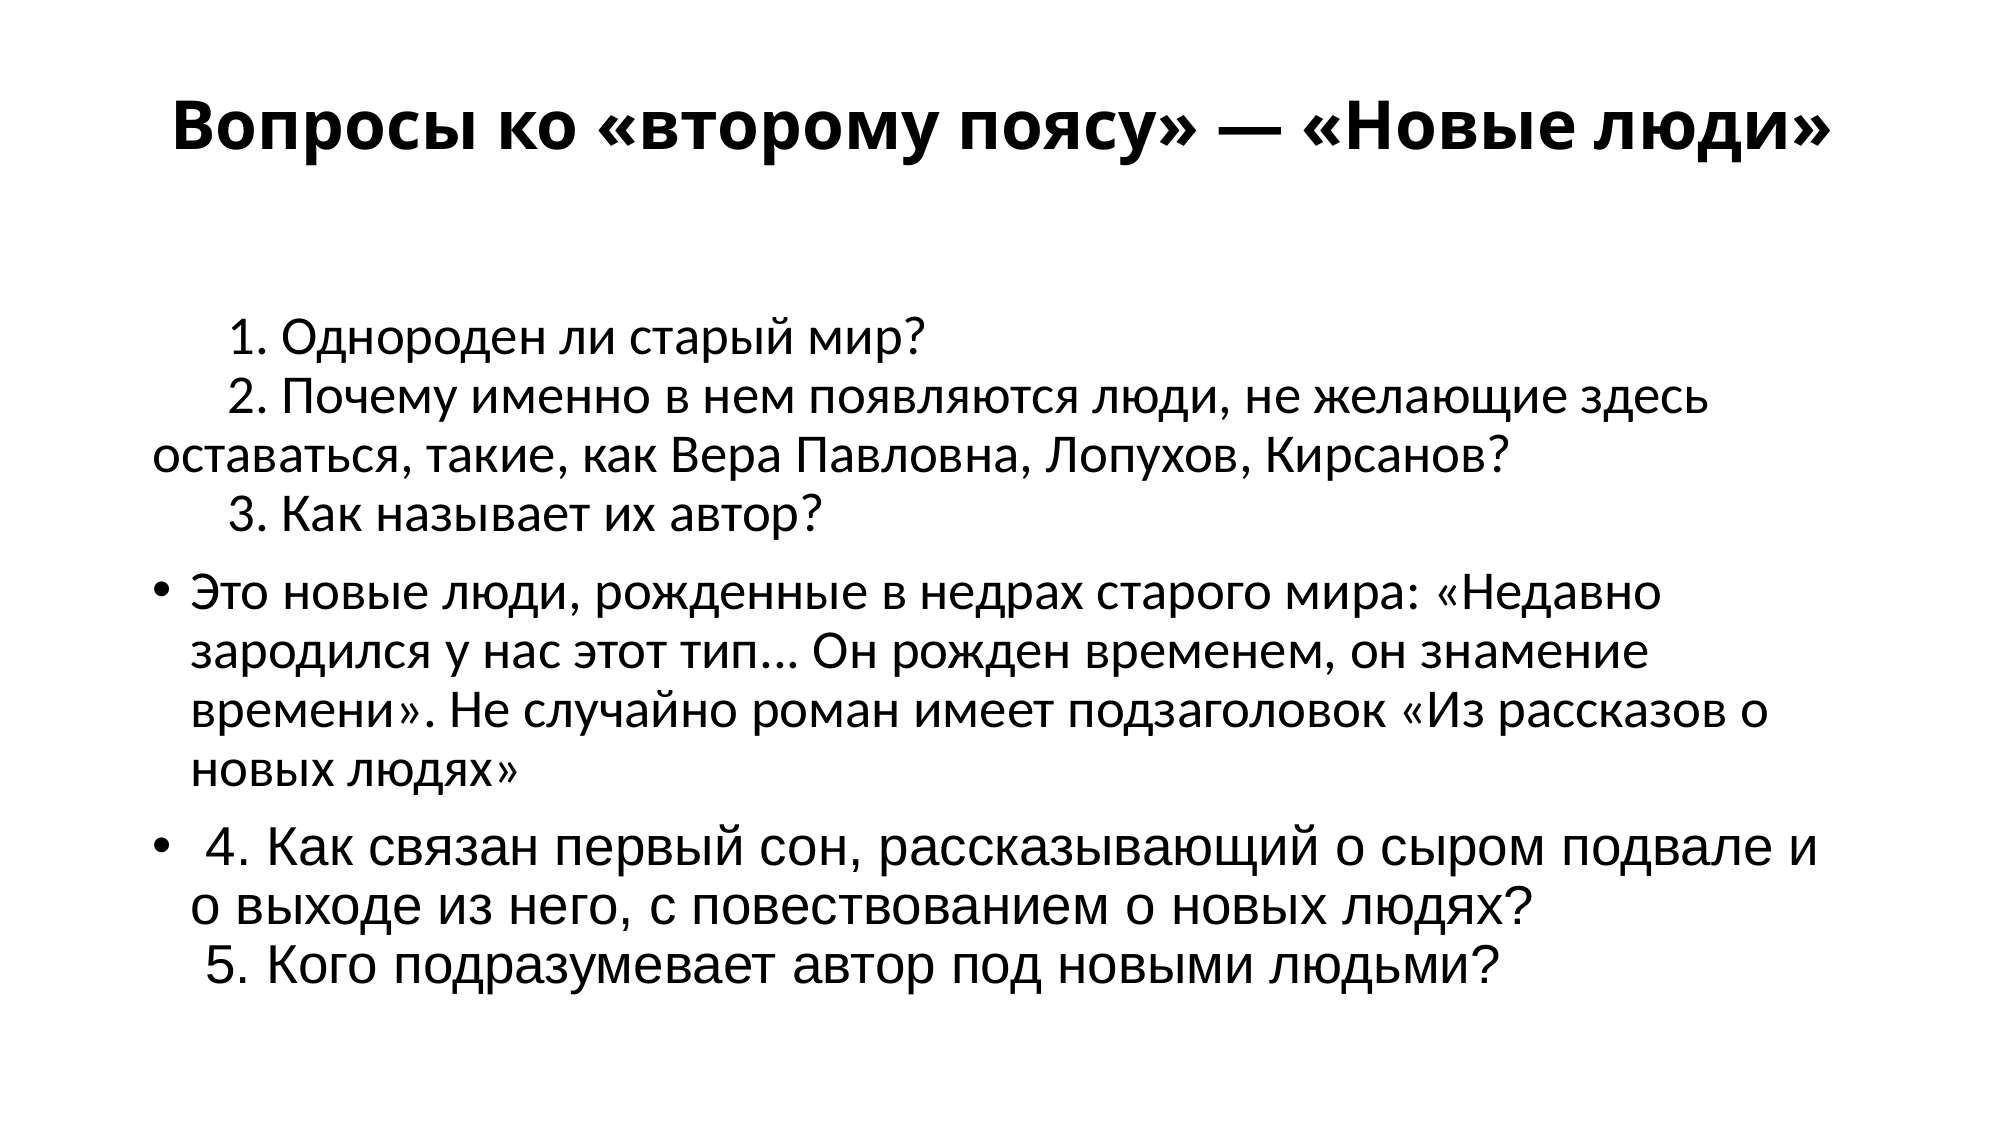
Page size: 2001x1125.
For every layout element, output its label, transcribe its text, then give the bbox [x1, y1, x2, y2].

list 1. Однороден ли старый мир? 2. Почему именно в нем появляются люди, не желающие здесь оставаться, такие, как Вера Павловна, Лопухов, Кирсанов? 3. Как называет их автор? Это новые люди, рожденные в недрах старого мира: «Недавно зародился у нас этот тип... Он рожден временем, он знамение времени». Не случайно роман имеет подзаголовок «Из рассказов о новых людях» 4. Как связан первый сон, рассказывающий о сыром подвале и о выходе из него, с повествованием о новых людях? 5. Кого подразумевает автор под новыми людьми? [137, 299, 1863, 1014]
title Вопросы ко «второму поясу» — «Новые люди» [137, 59, 1863, 278]
